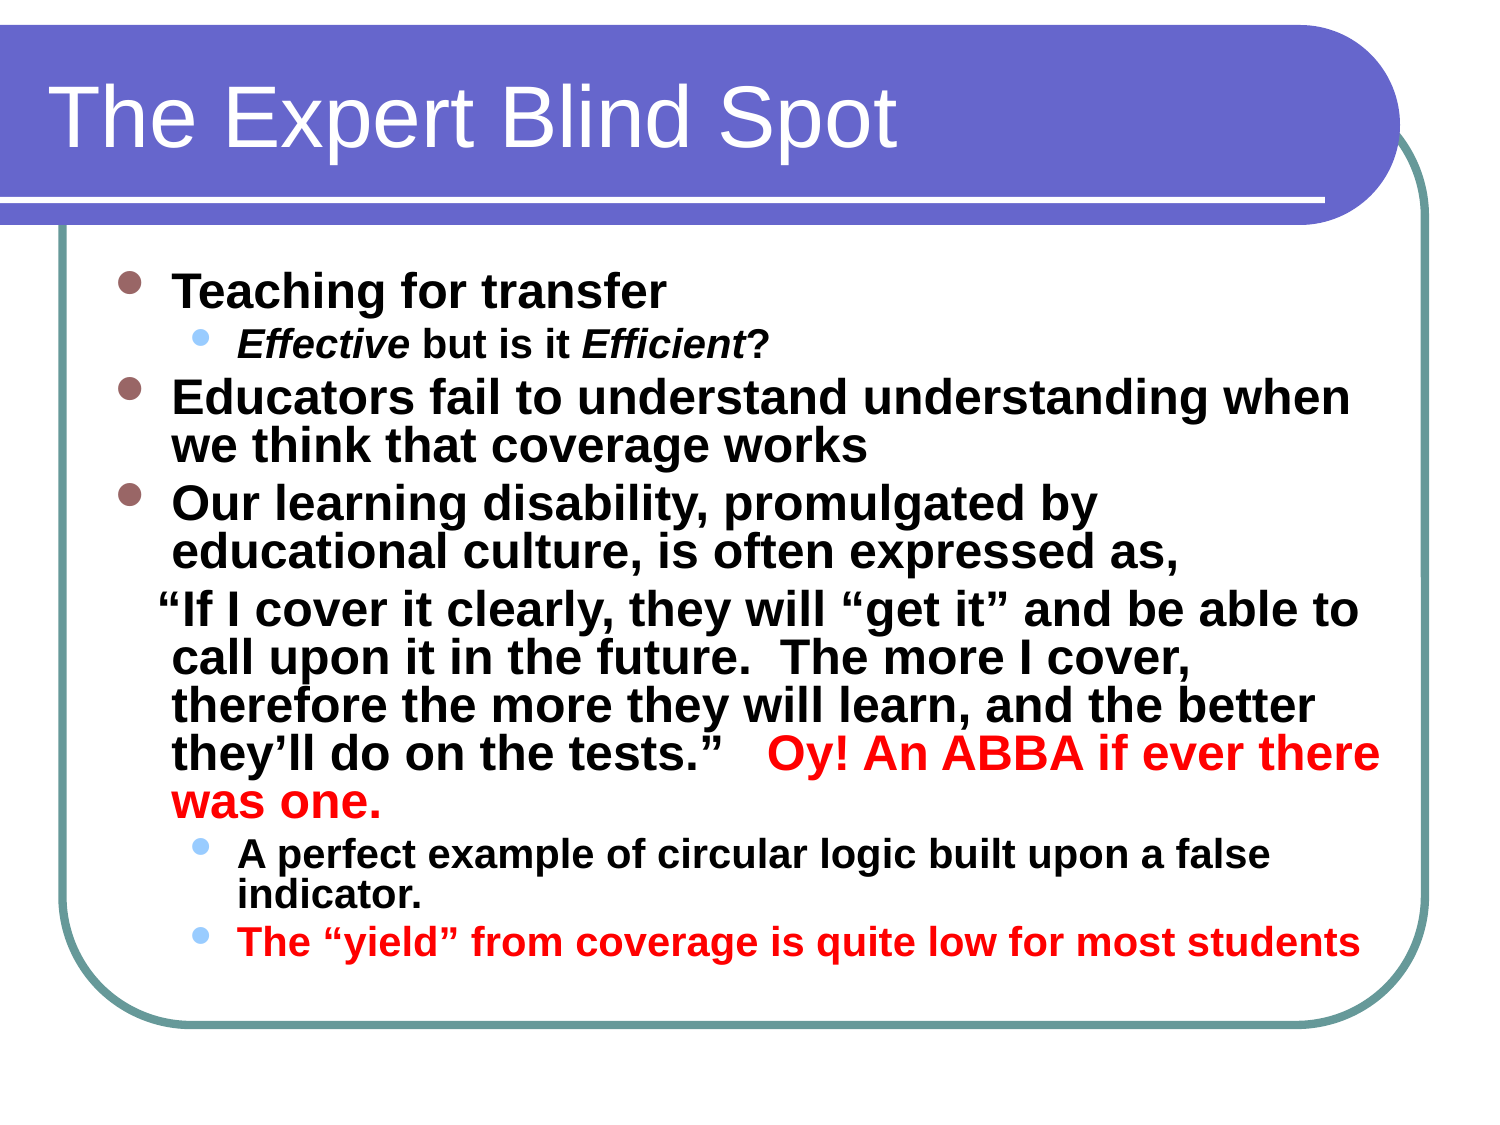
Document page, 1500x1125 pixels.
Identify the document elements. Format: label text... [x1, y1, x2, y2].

list Teaching for transfer Effective but is it Efficient? Educators fail to understand understanding when we think that coverage works Our learning disability, promulgated by educational culture, is often expressed as, “If I cover it clearly, they will “get it” and be able to call upon it in the future. The more I cover, therefore the more they will learn, and the better they’ll do on the tests.” Oy! An ABBA if ever there was one. A perfect example of circular logic built upon a false indicator. The “yield” from coverage is quite low for most students [99, 262, 1401, 988]
title The Expert Blind Spot [31, 37, 1348, 188]
